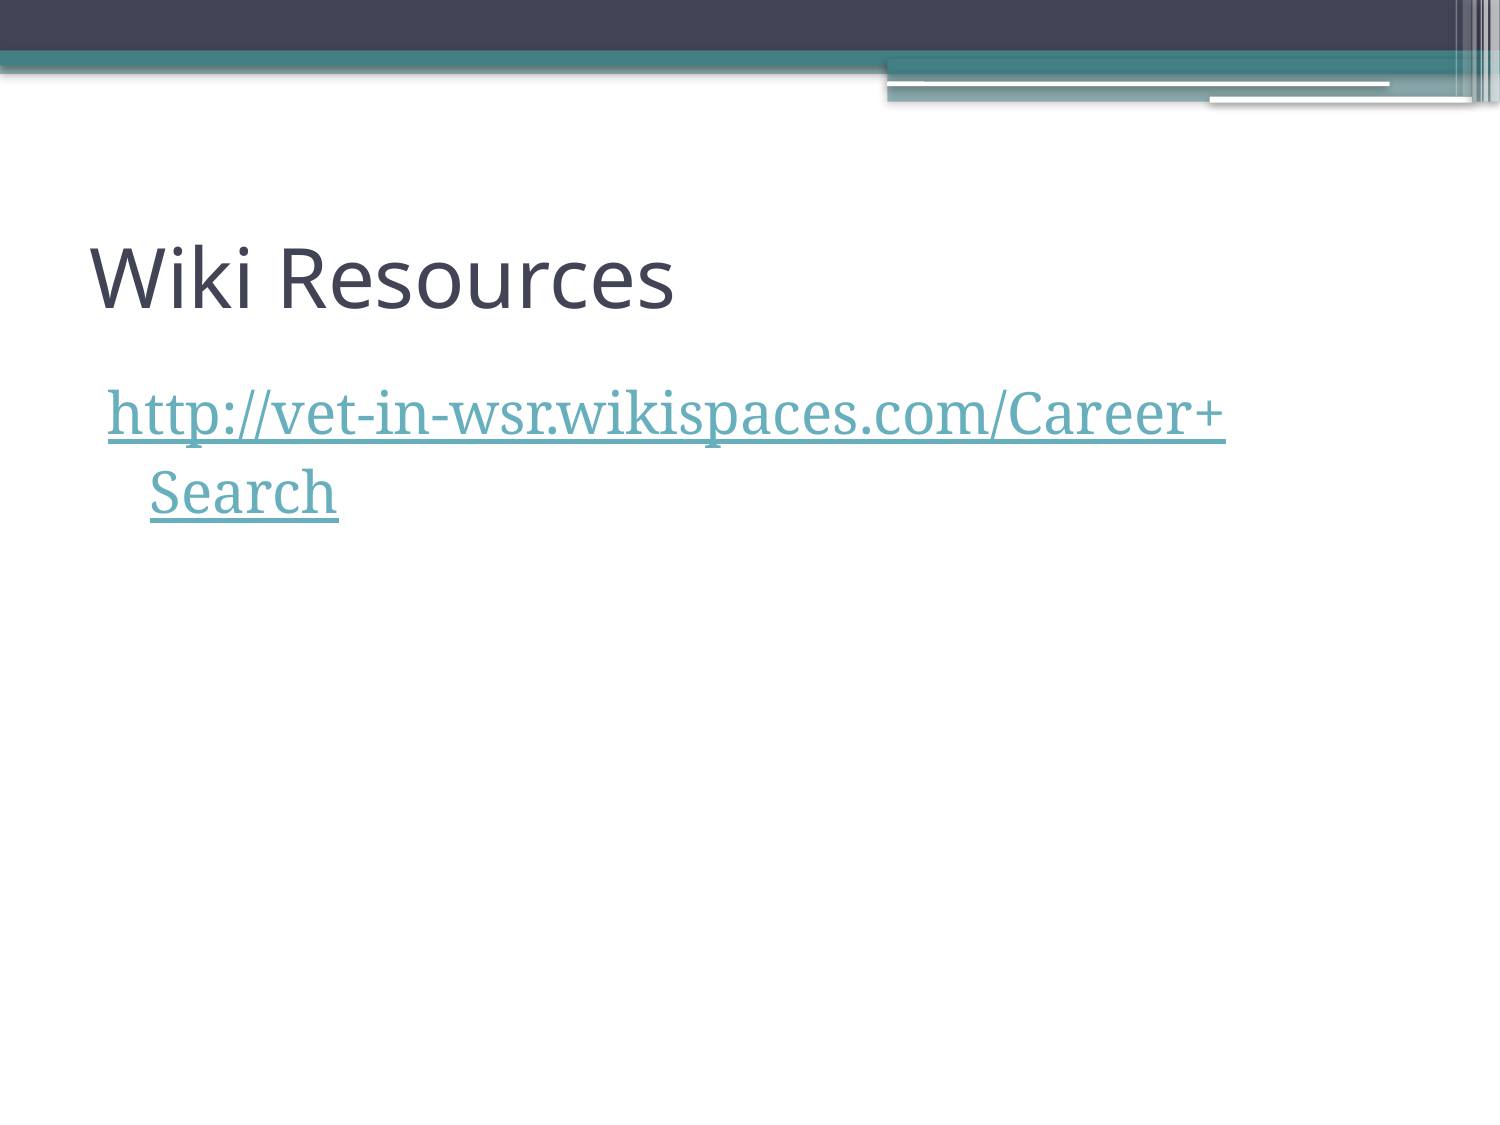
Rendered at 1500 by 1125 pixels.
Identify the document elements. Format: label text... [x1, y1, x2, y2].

title Wiki Resources [75, 187, 1425, 363]
list http://vet-in-wsr.wikispaces.com/Career+Search [75, 368, 1425, 1079]
